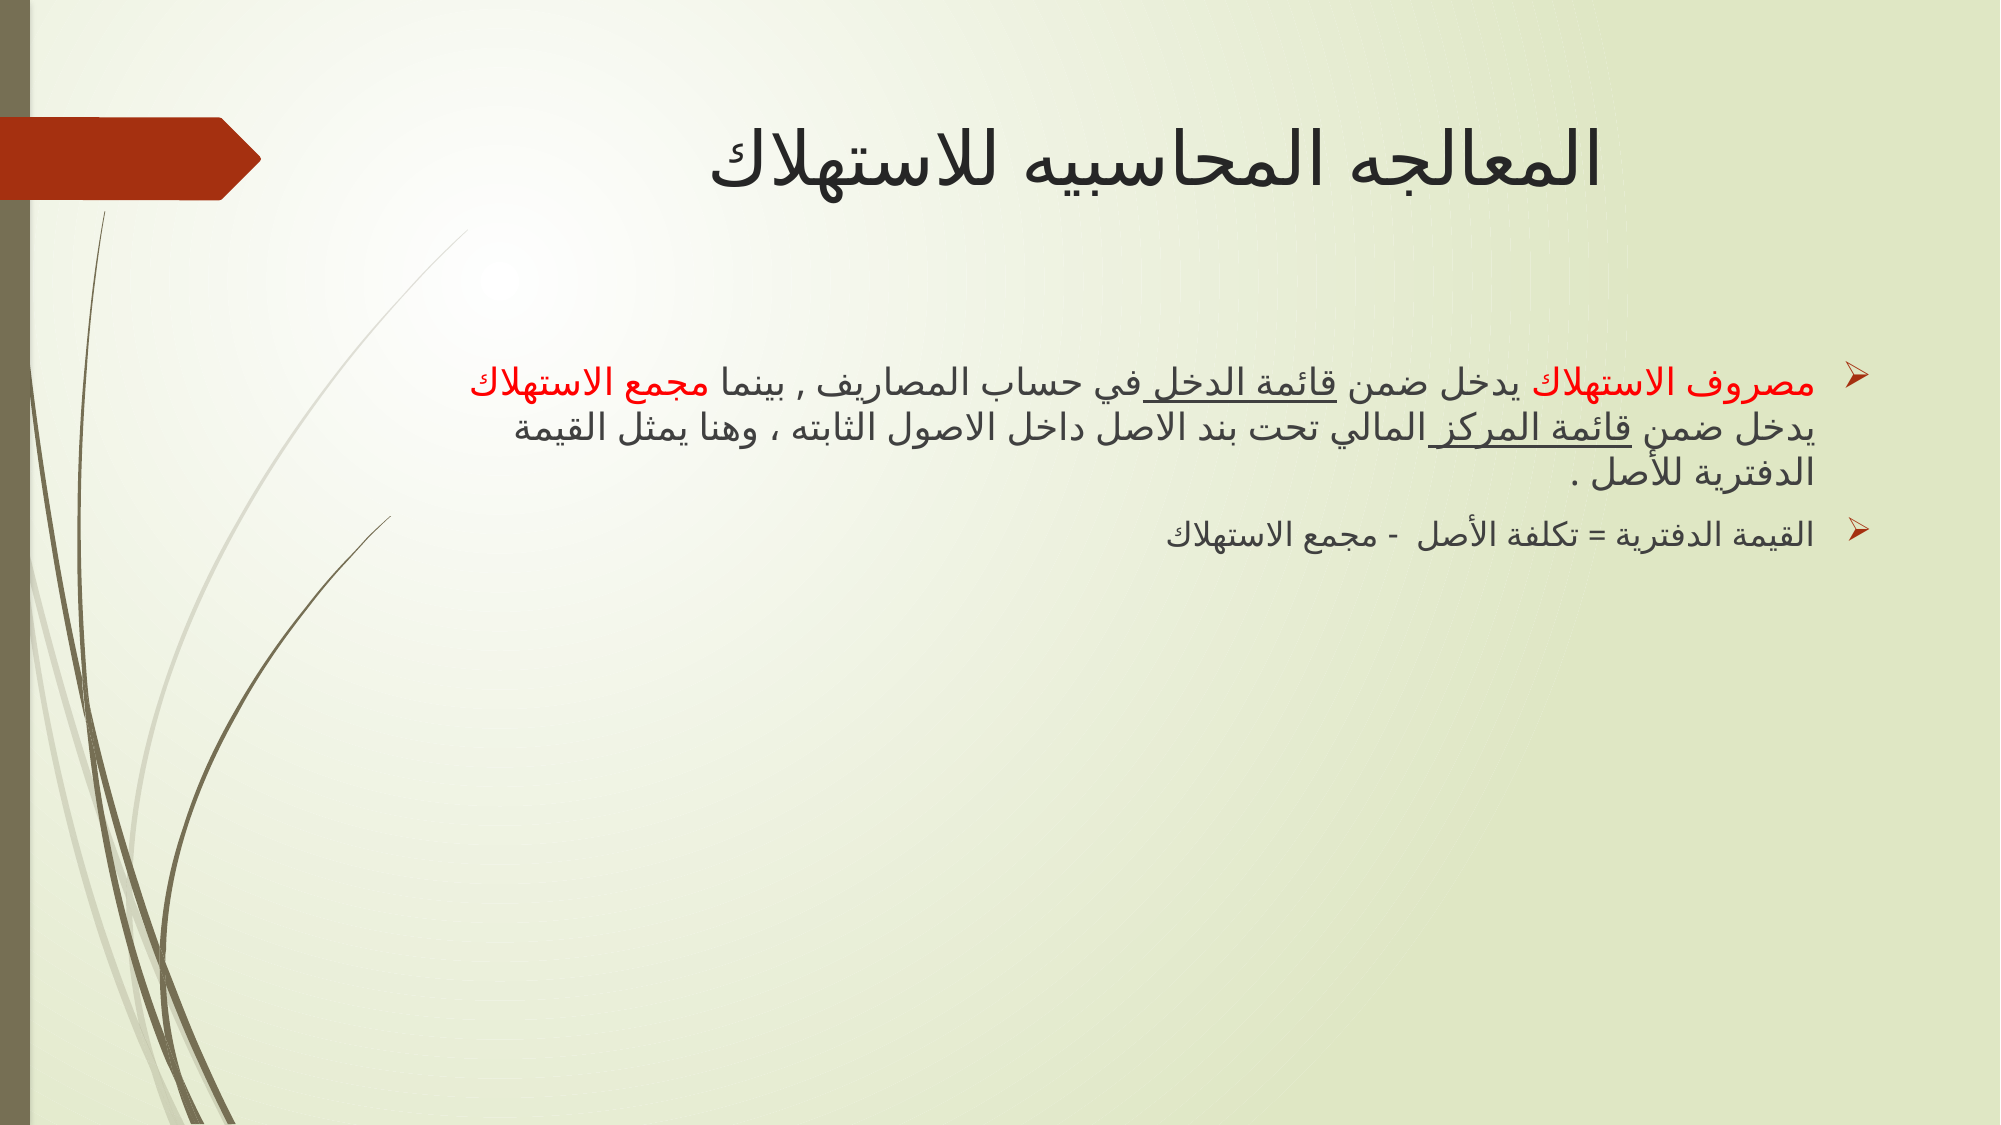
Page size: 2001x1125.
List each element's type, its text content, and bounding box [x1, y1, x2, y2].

list مصروف الاستهلاك يدخل ضمن قائمة الدخل في حساب المصاريف , بينما مجمع الاستهلاك يدخل ضمن قائمة المركز المالي تحت بند الاصل داخل الاصول الثابته ، وهنا يمثل القيمة الدفترية للأصل . القيمة الدفترية = تكلفة الأصل - مجمع الاستهلاك [424, 350, 1888, 970]
title المعالجه المحاسبيه للاستهلاك [425, 102, 1888, 313]
